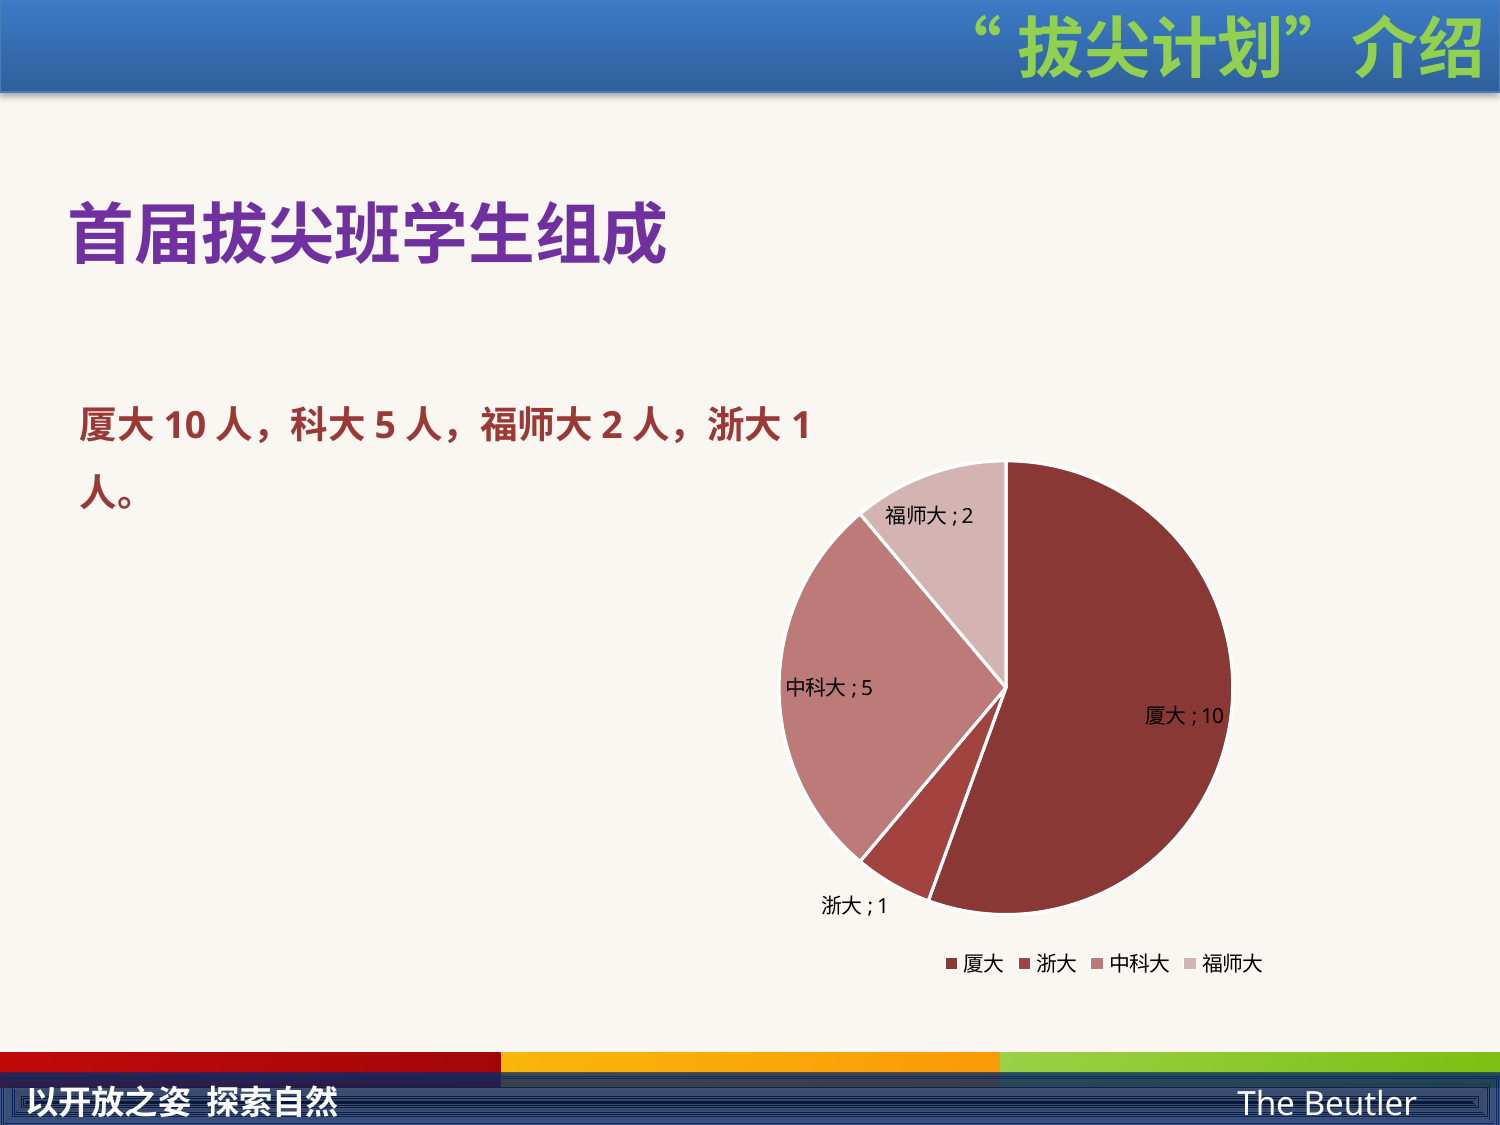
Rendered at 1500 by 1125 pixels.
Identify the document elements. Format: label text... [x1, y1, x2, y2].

title “拔尖计划”介绍 [0, 0, 1500, 93]
chart [631, 396, 1500, 984]
text_box 厦大10人，科大5人，福师大2人，浙大1人。 [64, 326, 845, 521]
text_box 首届拔尖班学生组成 [53, 184, 1155, 280]
